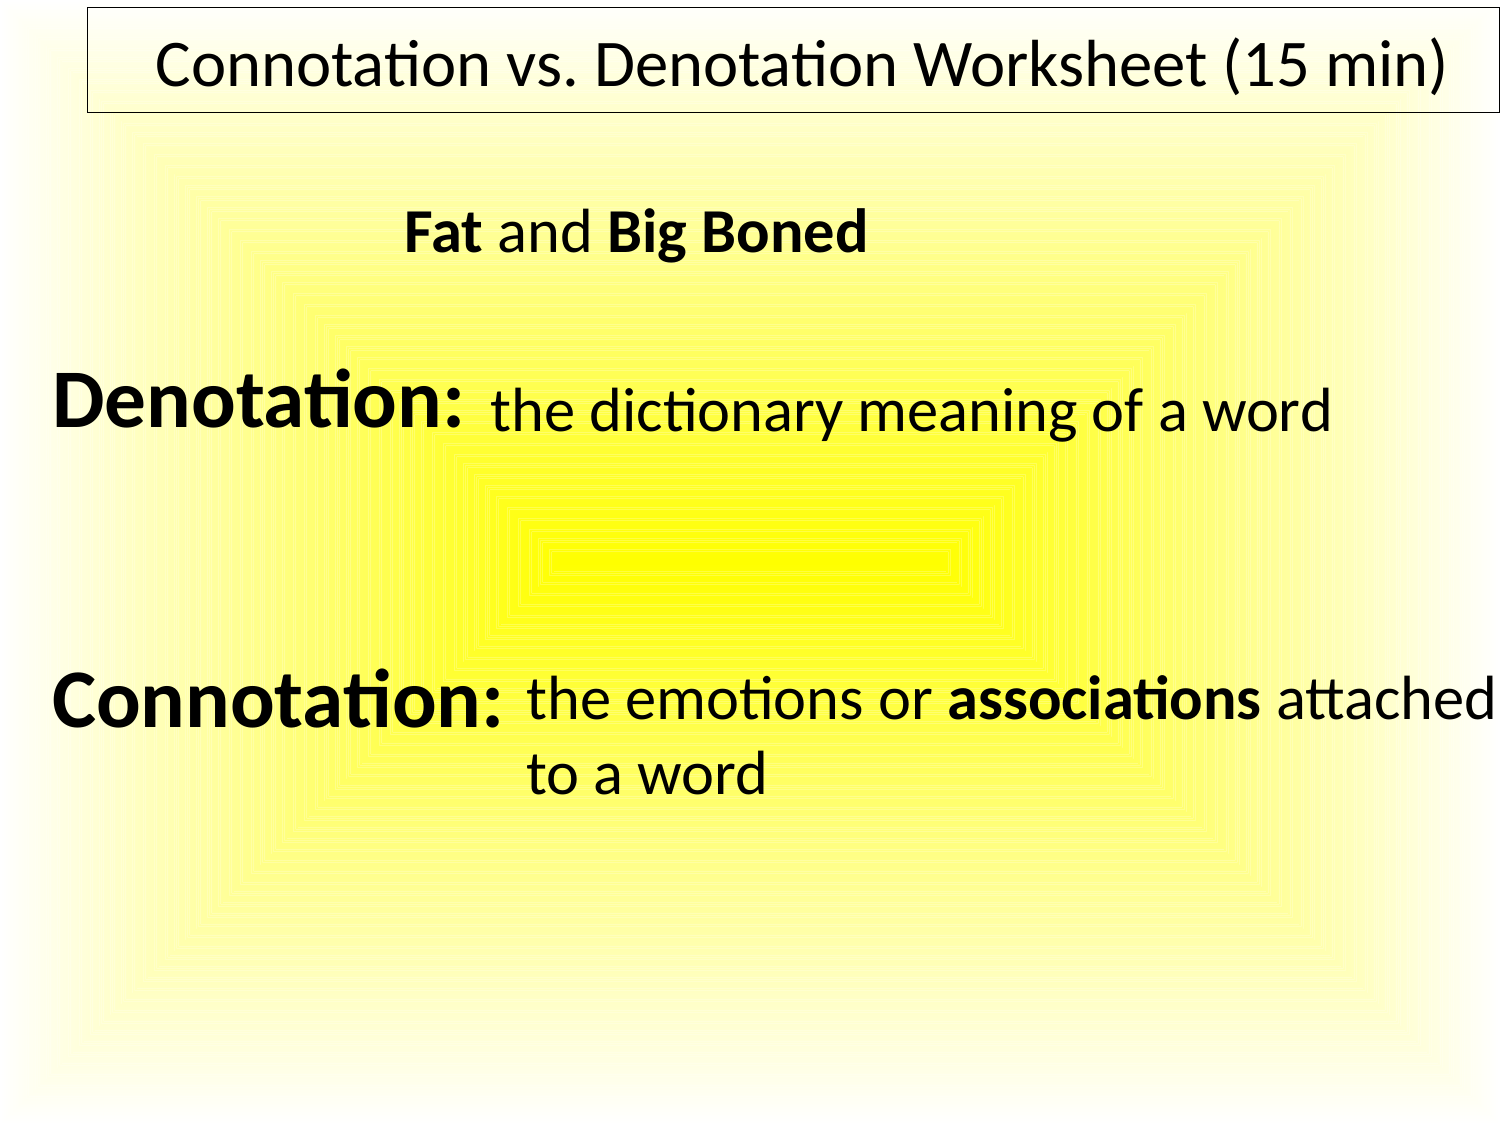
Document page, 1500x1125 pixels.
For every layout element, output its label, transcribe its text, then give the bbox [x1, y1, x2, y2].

text_box Fat and Big Boned [390, 182, 884, 273]
text_box the dictionary meaning of a word [475, 361, 1349, 452]
text_box Denotation: Connotation: [37, 336, 913, 1125]
title Connotation vs. Denotation Worksheet (15 min) [87, 7, 1500, 113]
text_box the emotions or associations attached to a word [511, 649, 1500, 815]
